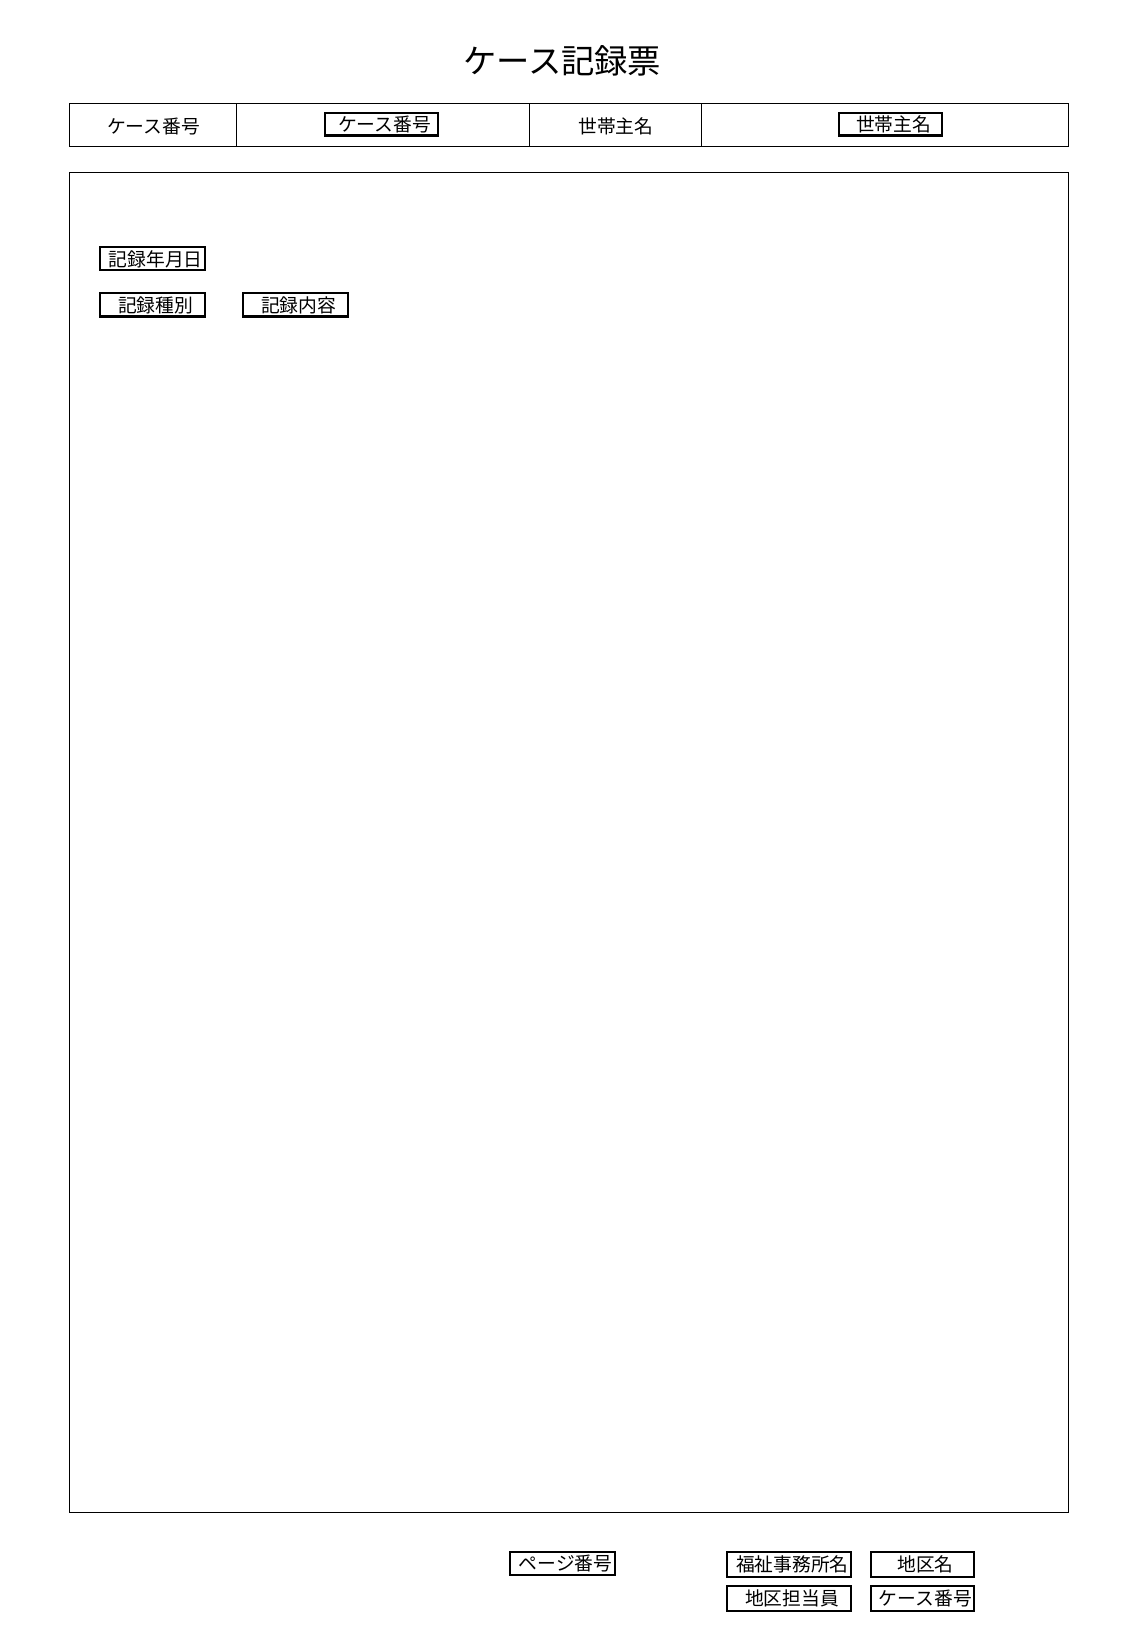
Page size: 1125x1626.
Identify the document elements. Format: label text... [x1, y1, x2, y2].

text_box ケース番号 [870, 1585, 975, 1612]
text_box 地区名 [870, 1551, 975, 1578]
table_header [70, 173, 1068, 1512]
text_box 地区担当員 [726, 1585, 852, 1612]
table_header 世帯主名 [530, 104, 701, 146]
text_box 記録種別 [99, 292, 206, 318]
text_box 記録内容 [242, 292, 349, 318]
table_header [702, 104, 1068, 146]
text_box 福祉事務所名 [726, 1551, 852, 1578]
text_box 記録年月日 [99, 246, 206, 271]
text_box ページ番号 [509, 1551, 616, 1576]
text_box [24, 24, 1125, 100]
text_box 世帯主名 [838, 112, 943, 137]
table_header [237, 104, 529, 146]
table_header ケース番号 [70, 104, 236, 146]
text_box ケース番号 [324, 112, 439, 137]
